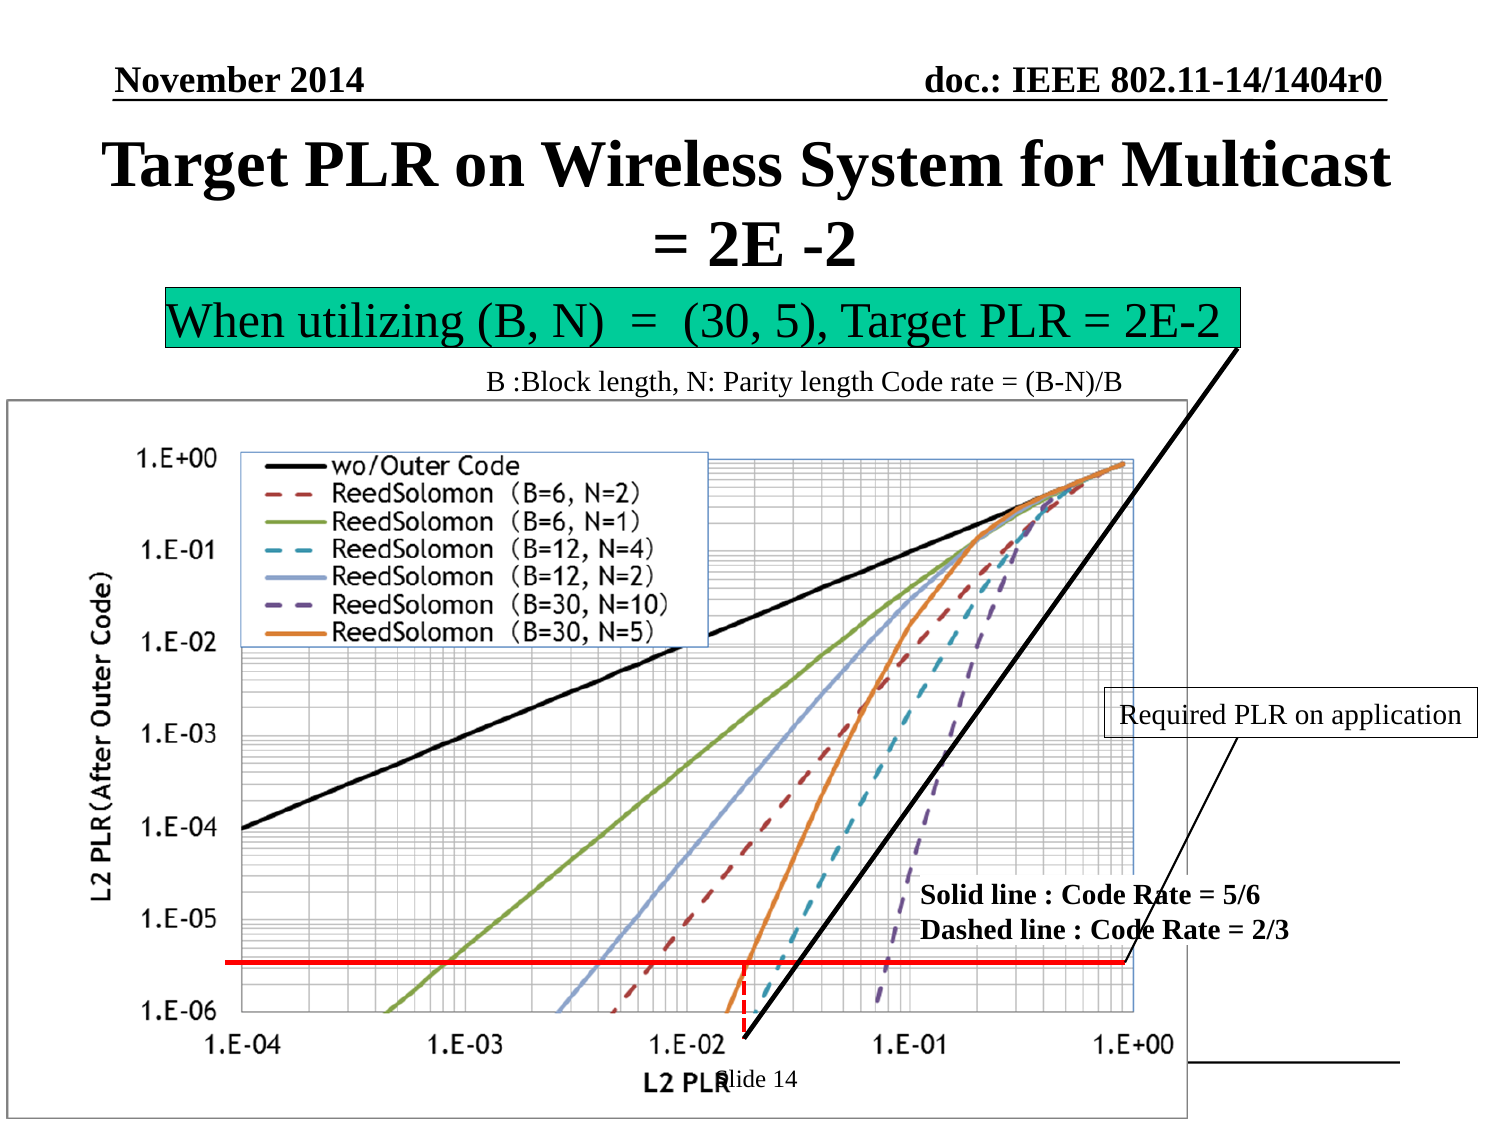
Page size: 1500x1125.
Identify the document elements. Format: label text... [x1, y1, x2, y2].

picture [6, 399, 1188, 1119]
text_box B :Block length, N: Parity length Code rate = (B-N)/B [486, 362, 738, 398]
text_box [1124, 737, 1238, 963]
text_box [743, 348, 1238, 1039]
text_box Solid line : Code Rate = 5/6 Dashed line : Code Rate = 2/3 [1242, 874, 1291, 945]
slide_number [114, 54, 368, 101]
text_box When utilizing (B, N) = (30, 5), Target PLR = 2E-2 [165, 287, 1241, 348]
title Target PLR on Wireless System for Multicast = 2E -2 [15, 112, 1479, 288]
text_box Required PLR on application [1241, 687, 1478, 738]
